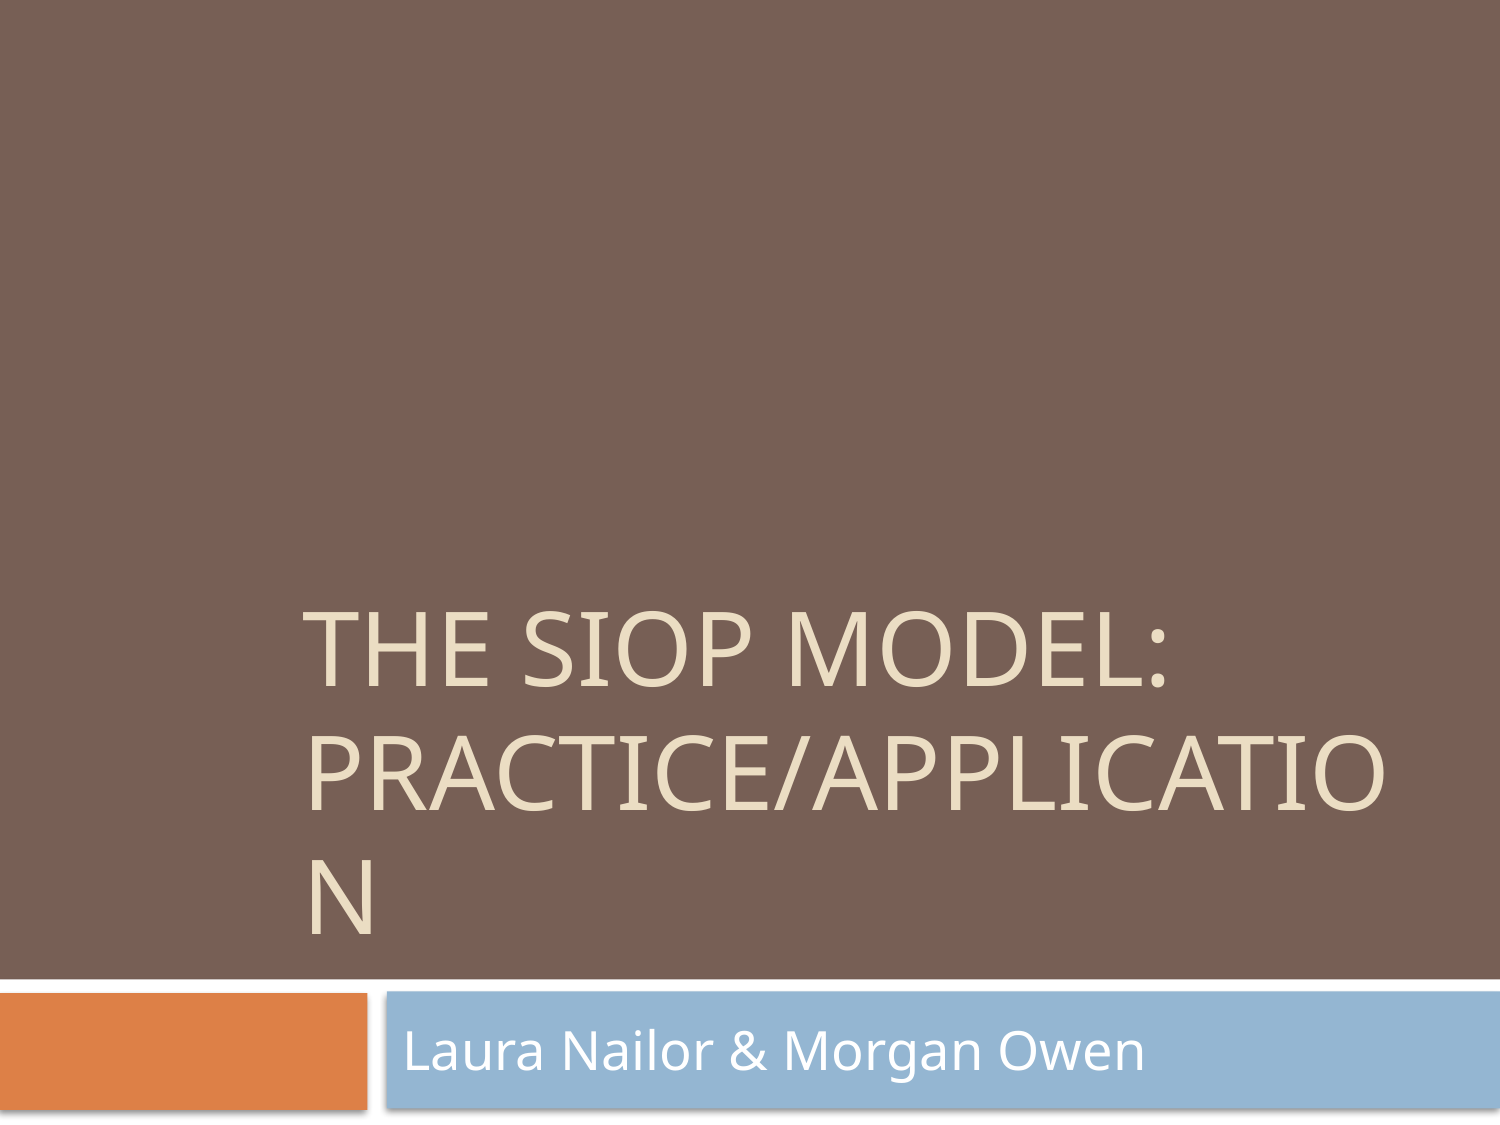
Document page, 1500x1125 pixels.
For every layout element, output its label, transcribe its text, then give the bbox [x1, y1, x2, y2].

title The SIOP Model: practice/application [287, 575, 1450, 963]
subtitle Laura Nailor & Morgan Owen [387, 992, 1488, 1105]
